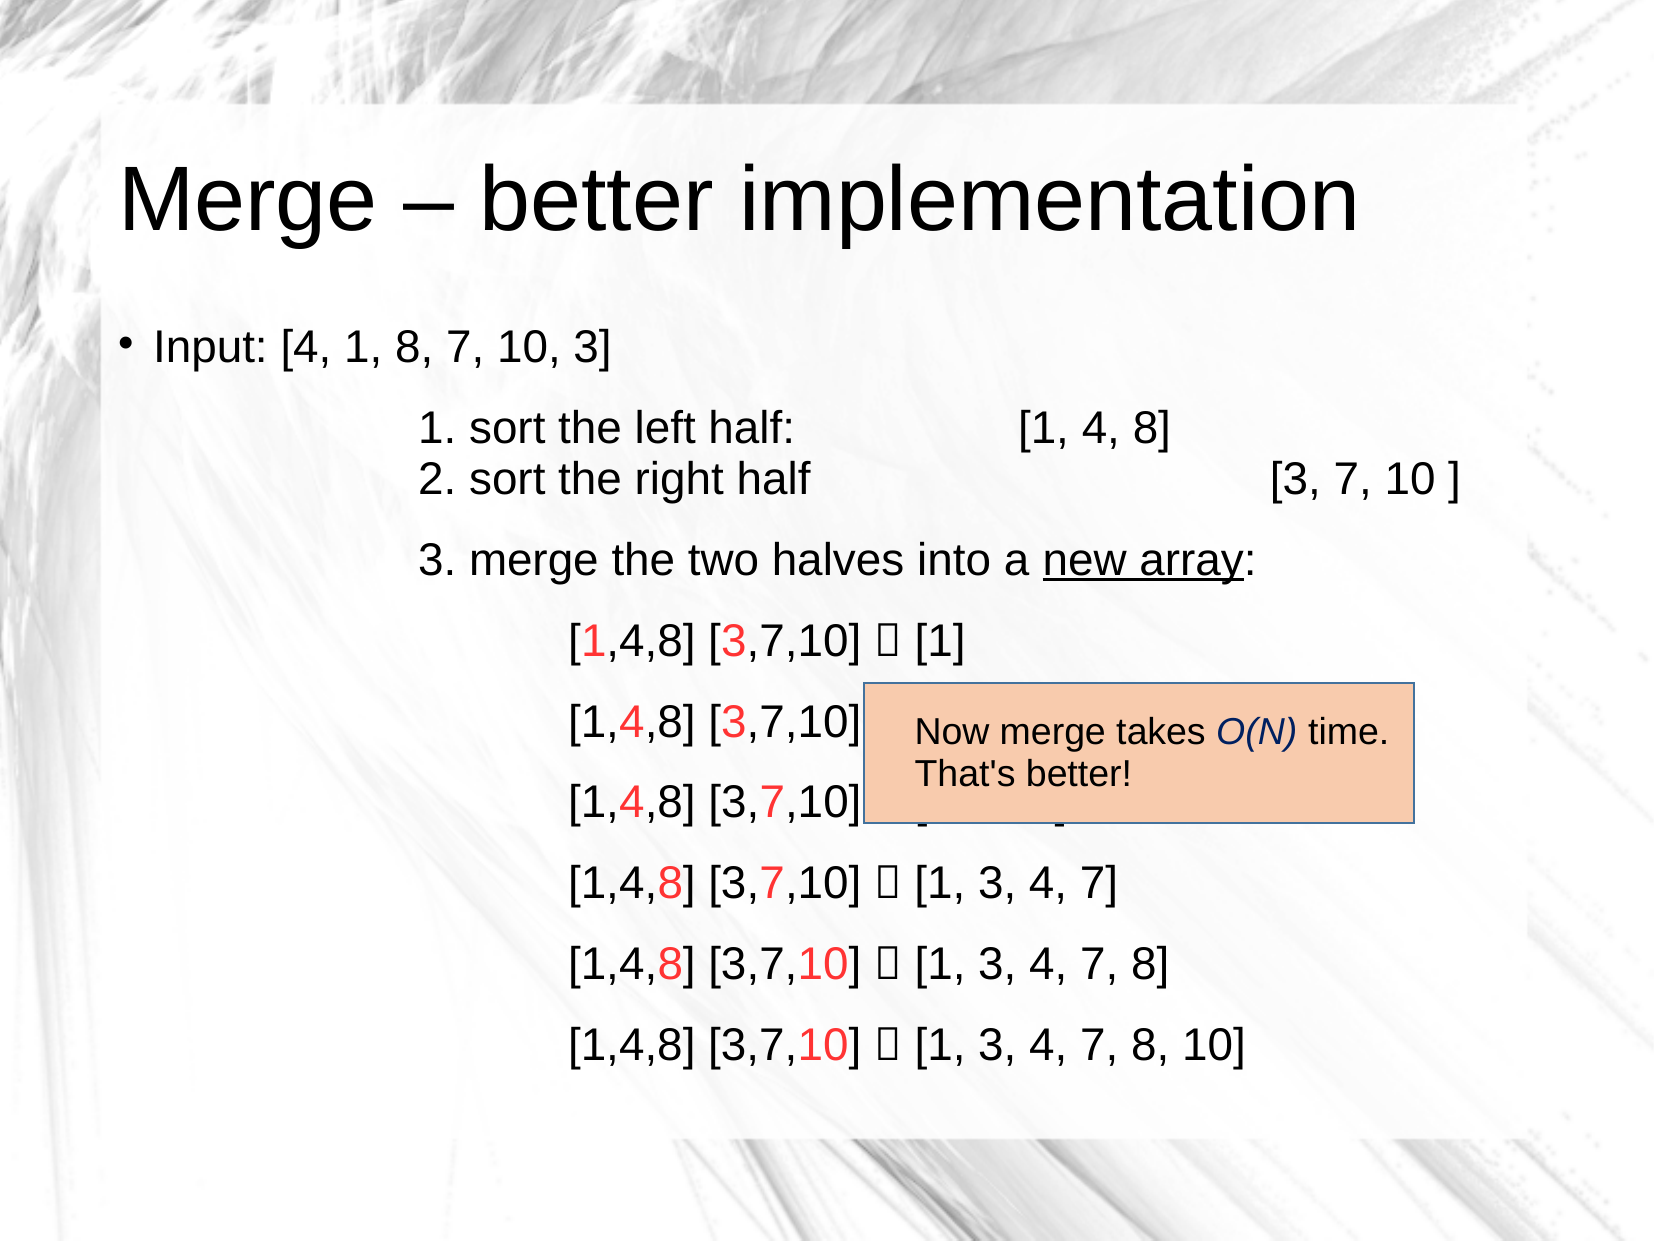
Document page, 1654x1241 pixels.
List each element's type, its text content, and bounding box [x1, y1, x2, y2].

picture [0, 0, 1654, 1241]
text_box Now merge takes O(N) time. That's better! [864, 682, 1415, 824]
title Merge – better implementation [118, 112, 1506, 281]
list Input: [4, 1, 8, 7, 10, 3] 1. sort the left half: [1, 4, 8] 2. sort the right half [3, 7, 10 ] 3. merge the two halves into a new array: [1,4,8] [3,7,10]  [1] [1,4,8] [3,7,10]  [1, 3] [1,4,8] [3,7,10]  [1, 3, 4] [1,4,8] [3,7,10]  [1, 3, 4, 7] [1,4,8] [3,7,10]  [1, 3, 4, 7, 8] [1,4,8] [3,7,10]  [1, 3, 4, 7, 8, 10] [118, 319, 1571, 1109]
